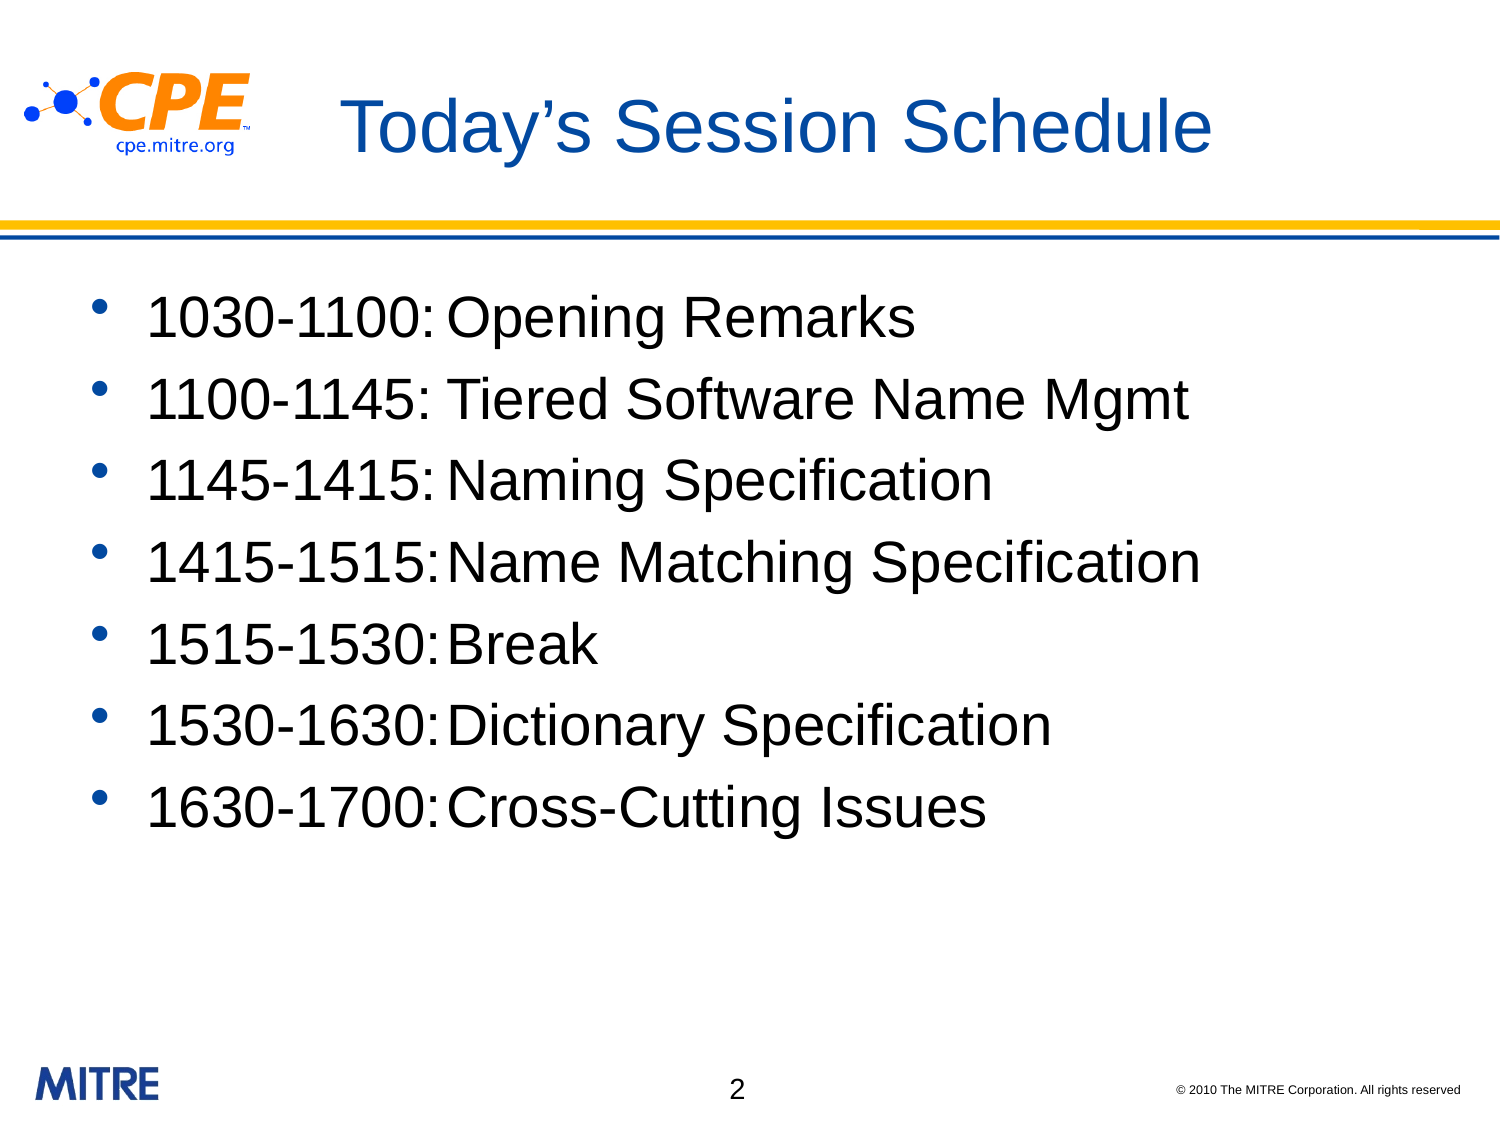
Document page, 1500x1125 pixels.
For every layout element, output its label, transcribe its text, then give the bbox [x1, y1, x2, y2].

title Today’s Session Schedule [324, 44, 1438, 201]
slide_number 2 [562, 1062, 913, 1113]
list 1030-1100: Opening Remarks 1100-1145: Tiered Software Name Mgmt 1145-1415: Naming Specification 1415-1515: Name Matching Specification 1515-1530: Break 1530-1630: Dictionary Specification 1630-1700: Cross-Cutting Issues [74, 271, 1426, 990]
picture [30, 1064, 163, 1106]
picture [24, 72, 250, 156]
